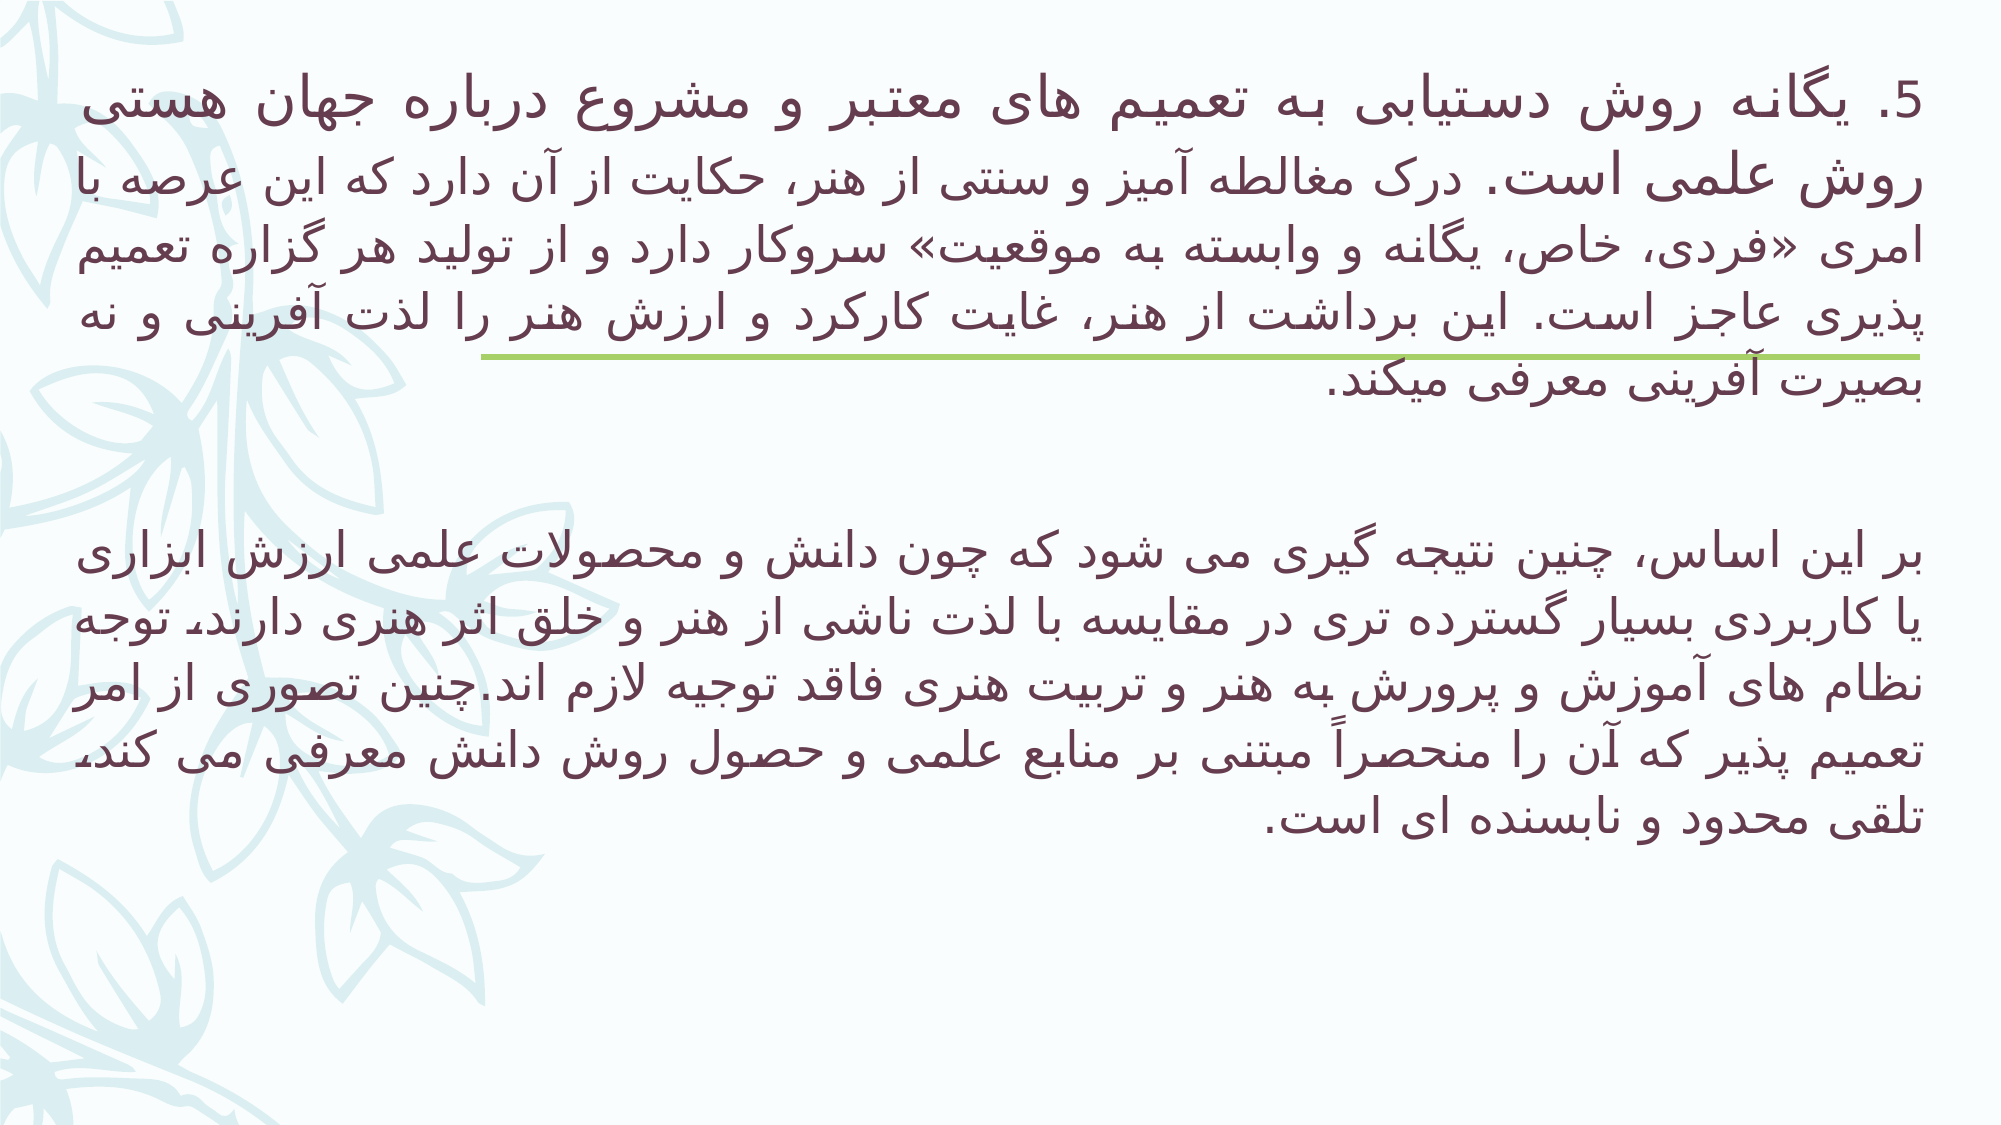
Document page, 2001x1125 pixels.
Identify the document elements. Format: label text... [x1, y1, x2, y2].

list 5. یگانه روش دستیابی به تعمیم های معتبر و مشروع درباره جهان هستی روش علمی است. درک مغالطه آمیز و سنتی از هنر، حکایت از آن دارد که این عرصه با امری «فردی، خاص، یگانه و وابسته به موقعیت» سروکار دارد و از تولید هر گزاره تعمیم پذیری عاجز است. این برداشت از هنر، غایت کارکرد و ارزش هنر را لذت آفرینی و نه بصیرت آفرینی معرفی میکند. بر این اساس، چنین نتیجه گیری می شود که چون دانش و محصولات علمی ارزش ابزاری یا کاربردی بسیار گسترده تری در مقایسه با لذت ناشی از هنر و خلق اثر هنری دارند، توجه نظام های آموزش و پرورش به هنر و تربیت هنری فاقد توجیه لازم اند.چنین تصوری از امر تعمیم پذیر که آن را منحصراً مبتنی بر منابع علمی و حصول روش دانش معرفی می کند، تلقی محدود و نابسنده ای است. [59, 43, 1941, 984]
